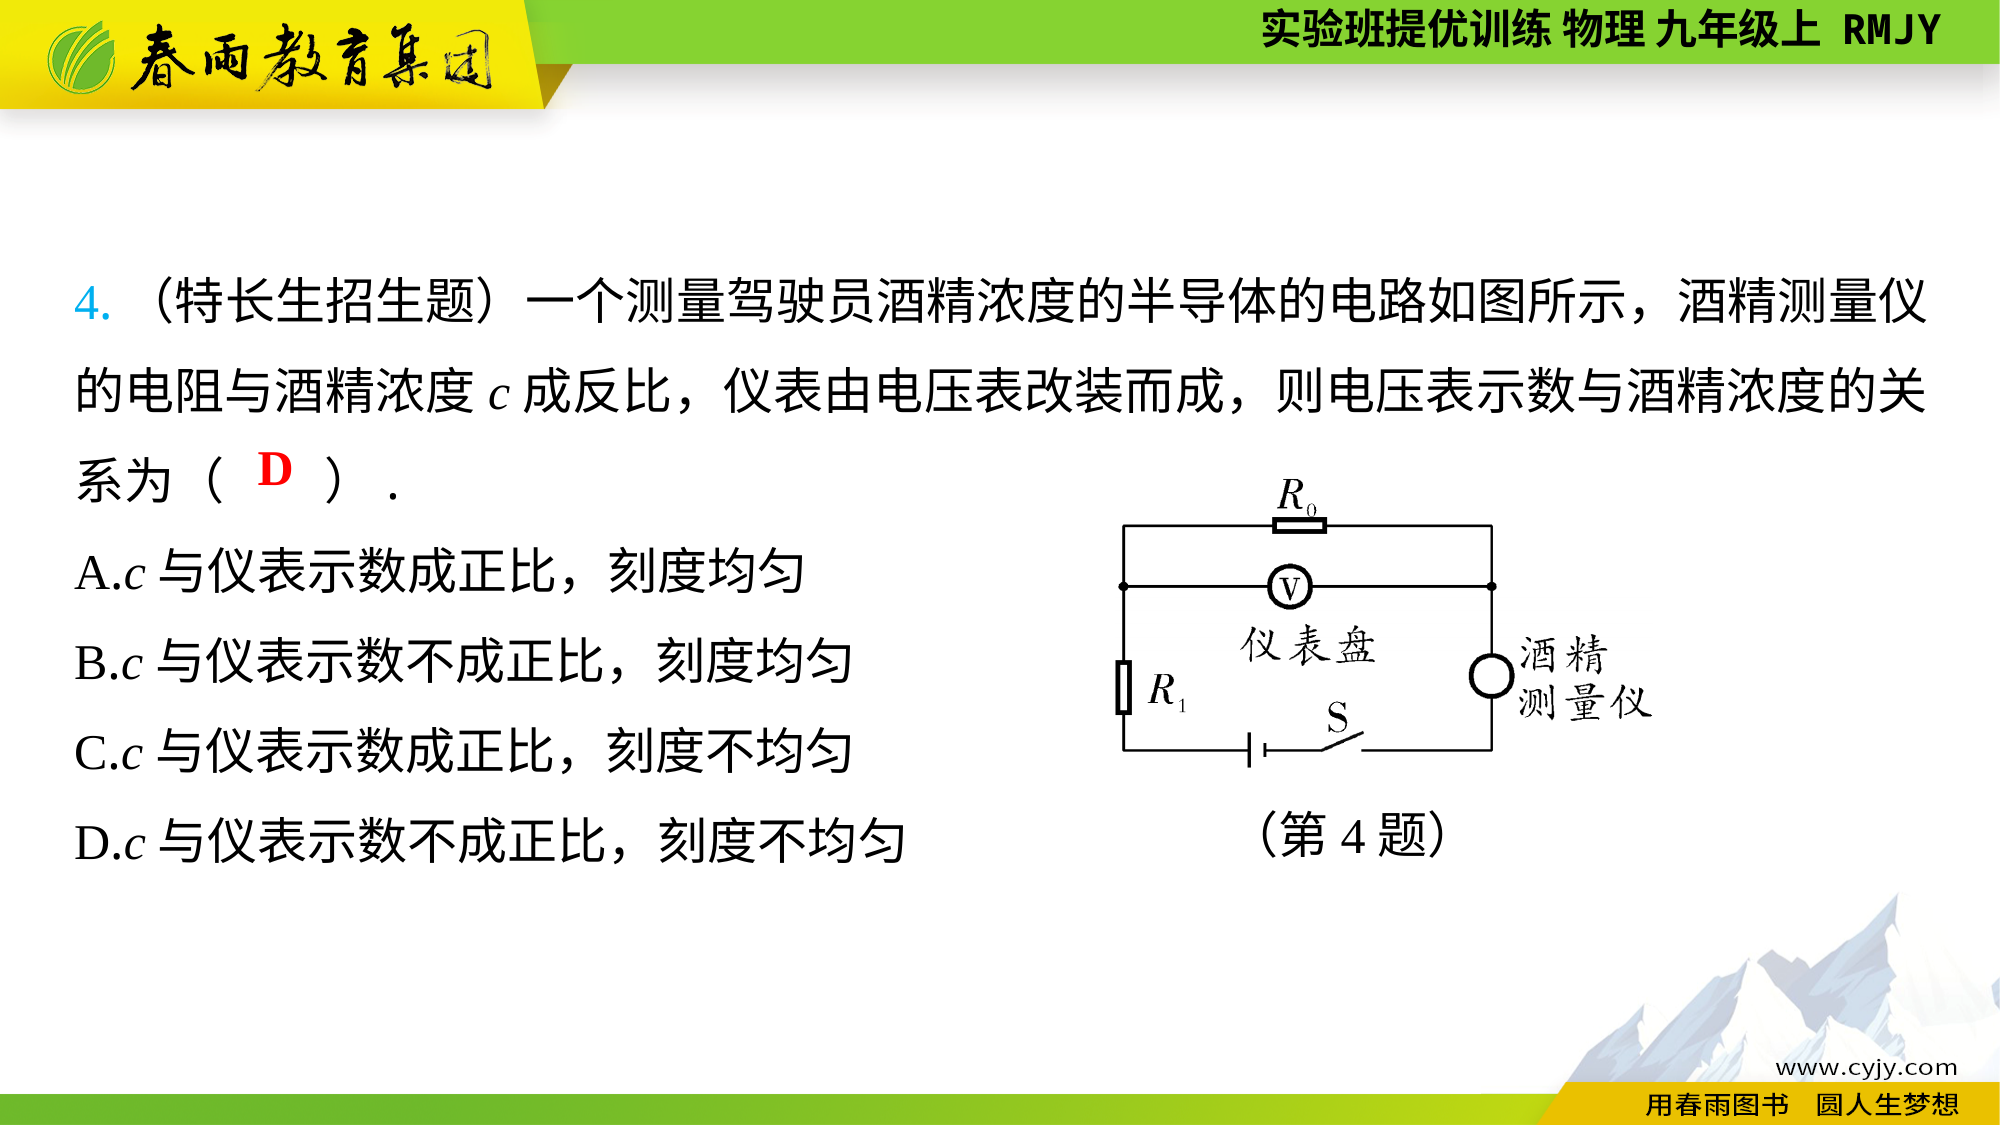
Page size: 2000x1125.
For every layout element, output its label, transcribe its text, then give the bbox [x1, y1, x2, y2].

text_box （第4题） [1213, 778, 1493, 872]
picture [0, 0, 2000, 1125]
list 4.（特长生招生题）一个测量驾驶员酒精浓度的半导体的电路如图所示，酒精测量仪的电阻与酒精浓度c成反比，仪表由电压表改装而成，则电压表示数与酒精浓度的关系为（ ）. A.c与仪表示数成正比，刻度均匀 B.c与仪表示数不成正比，刻度均匀 C.c与仪表示数成正比，刻度不均匀 D.c与仪表示数不成正比，刻度不均匀 [59, 231, 1944, 872]
text_box D [242, 427, 309, 503]
